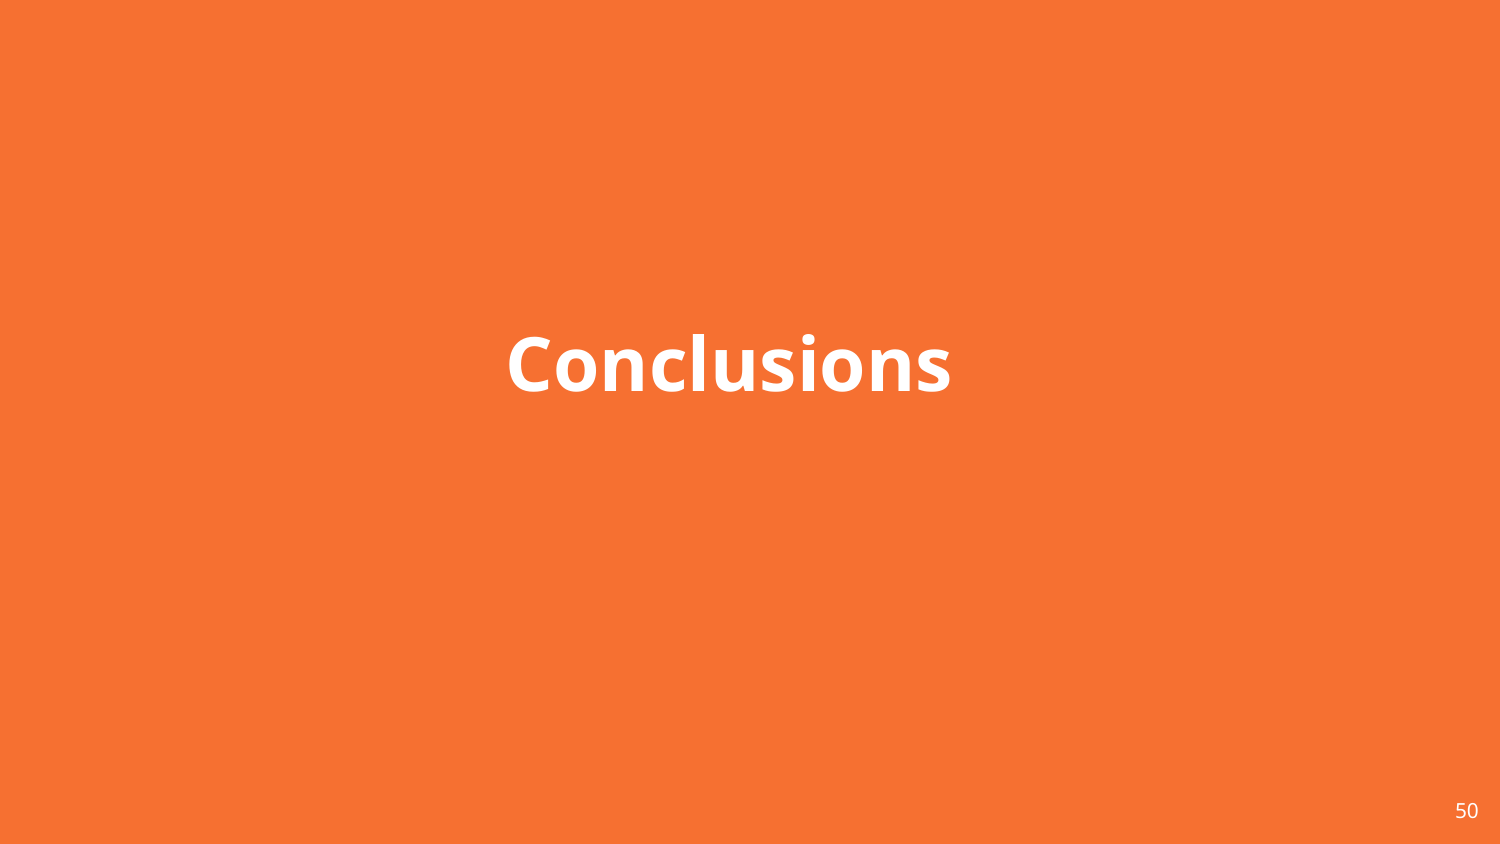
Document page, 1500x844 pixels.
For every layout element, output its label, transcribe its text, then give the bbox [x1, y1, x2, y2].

slide_number ‹#› [1403, 779, 1494, 844]
text_box Conclusions [483, 115, 976, 608]
